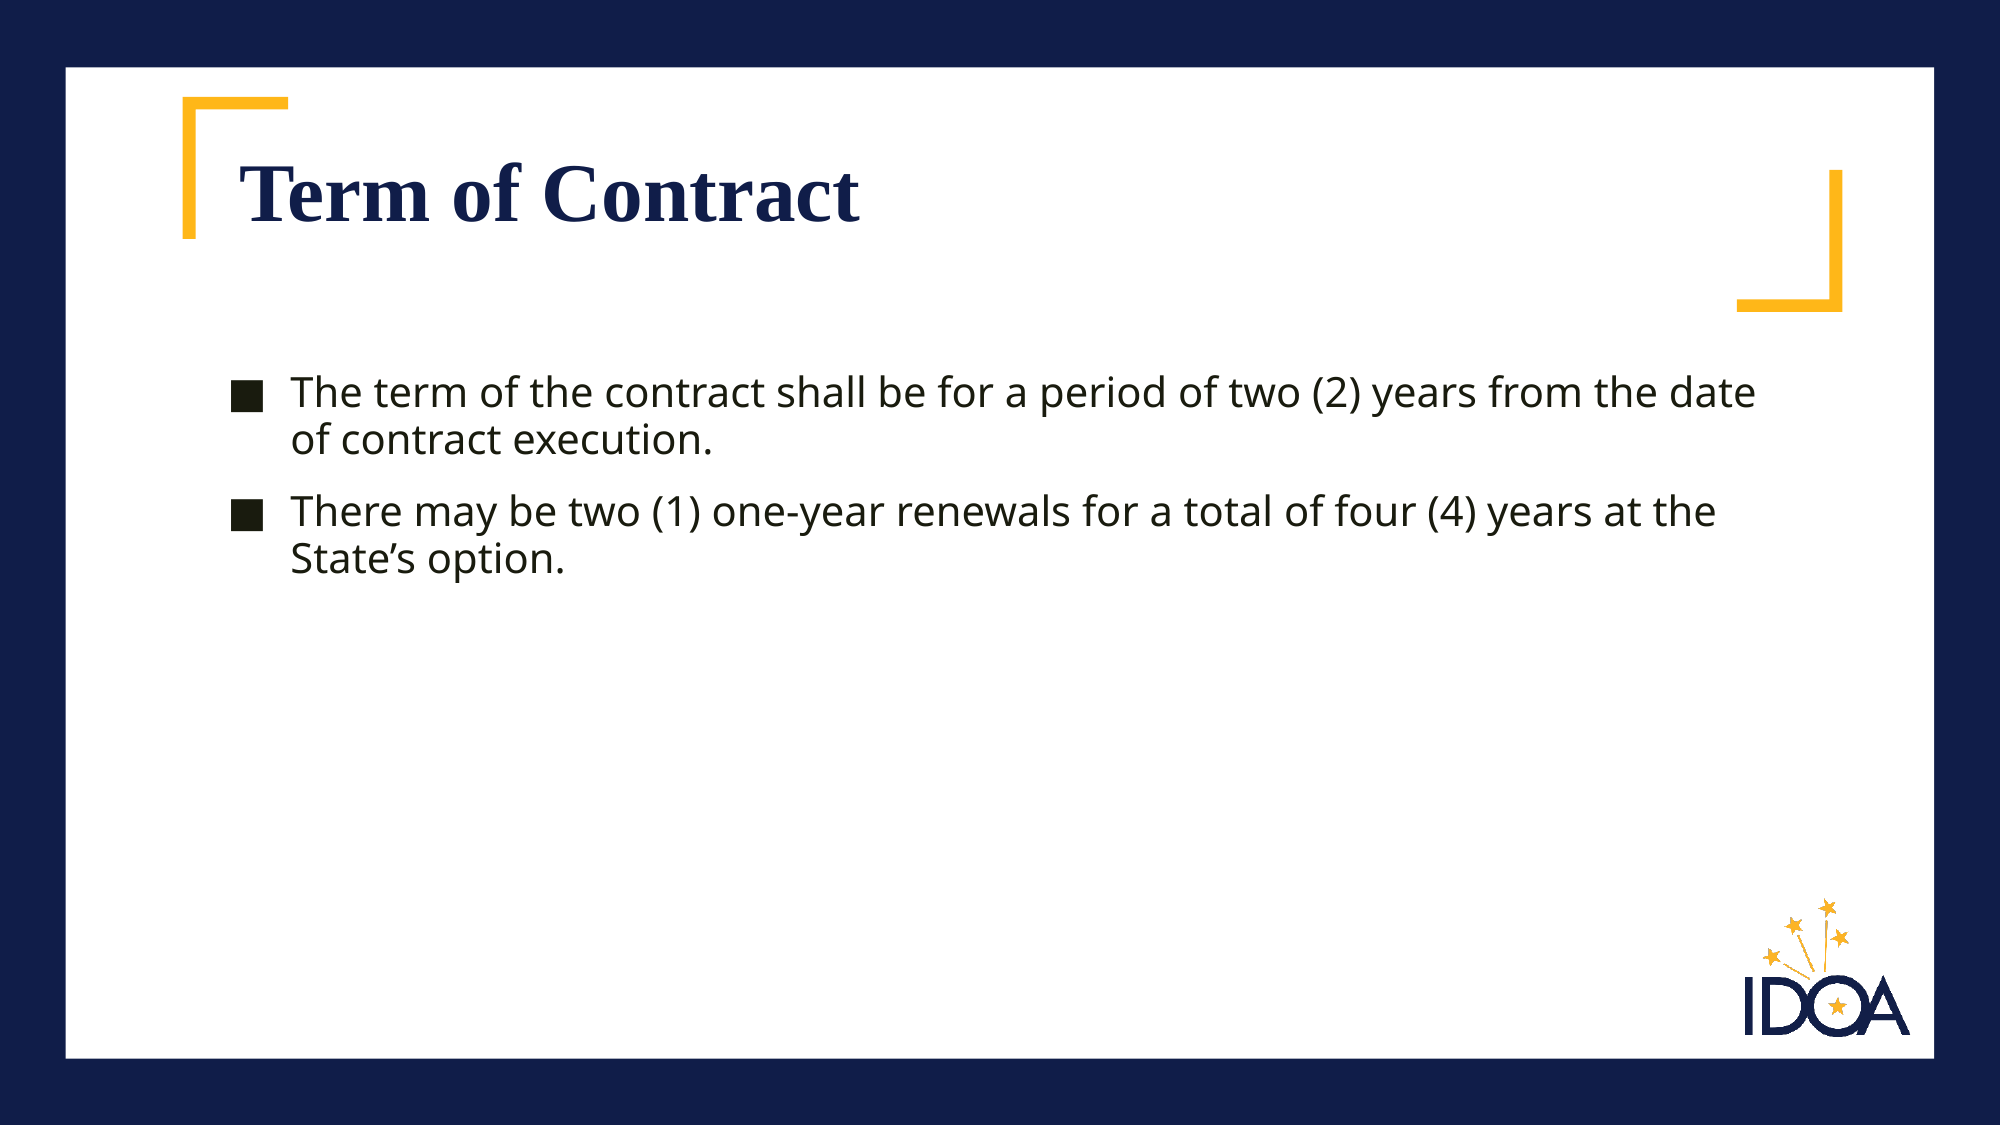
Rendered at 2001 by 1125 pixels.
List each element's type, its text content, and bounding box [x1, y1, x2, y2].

list The term of the contract shall be for a period of two (2) years from the date of contract execution. There may be two (1) one-year renewals for a total of four (4) years at the State’s option. [212, 362, 1788, 1006]
picture [1702, 857, 1959, 1114]
title Term of Contract [225, 142, 1800, 279]
